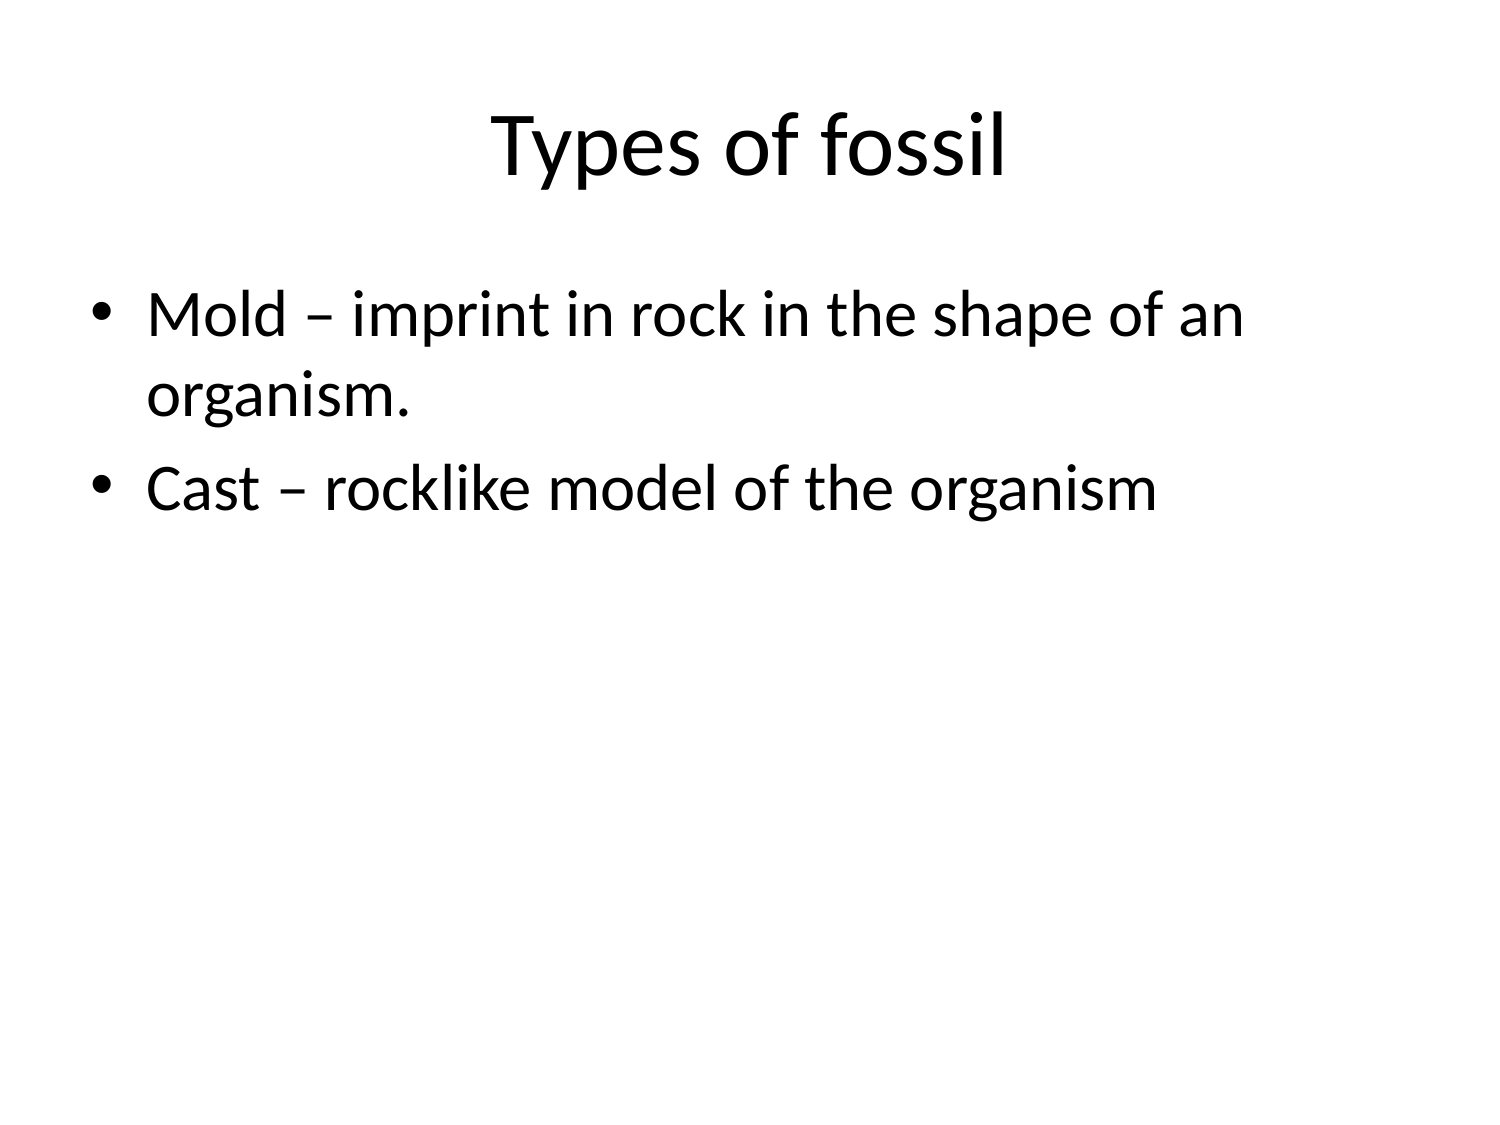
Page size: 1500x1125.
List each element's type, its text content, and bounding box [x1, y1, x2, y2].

title Types of fossil [75, 45, 1425, 233]
list Mold – imprint in rock in the shape of an organism. Cast – rocklike model of the organism [75, 262, 1425, 1005]
